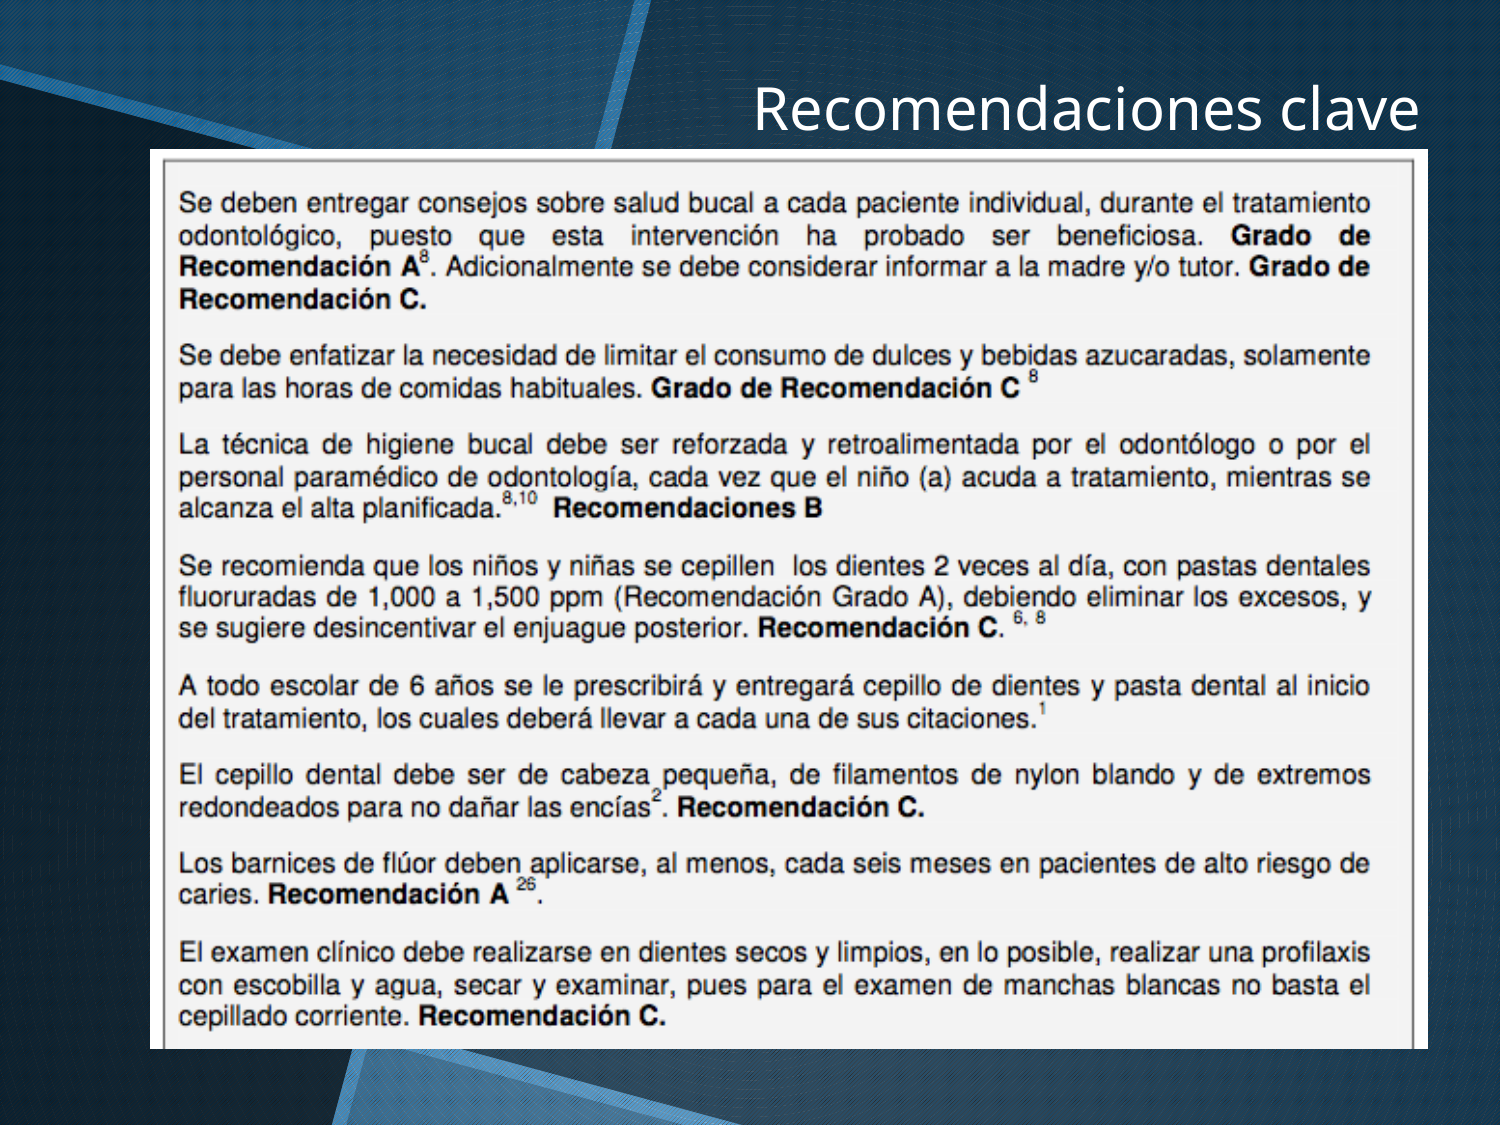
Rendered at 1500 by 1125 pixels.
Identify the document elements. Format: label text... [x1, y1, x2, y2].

picture [149, 149, 1428, 1050]
title Recomendaciones clave [127, 62, 1438, 150]
